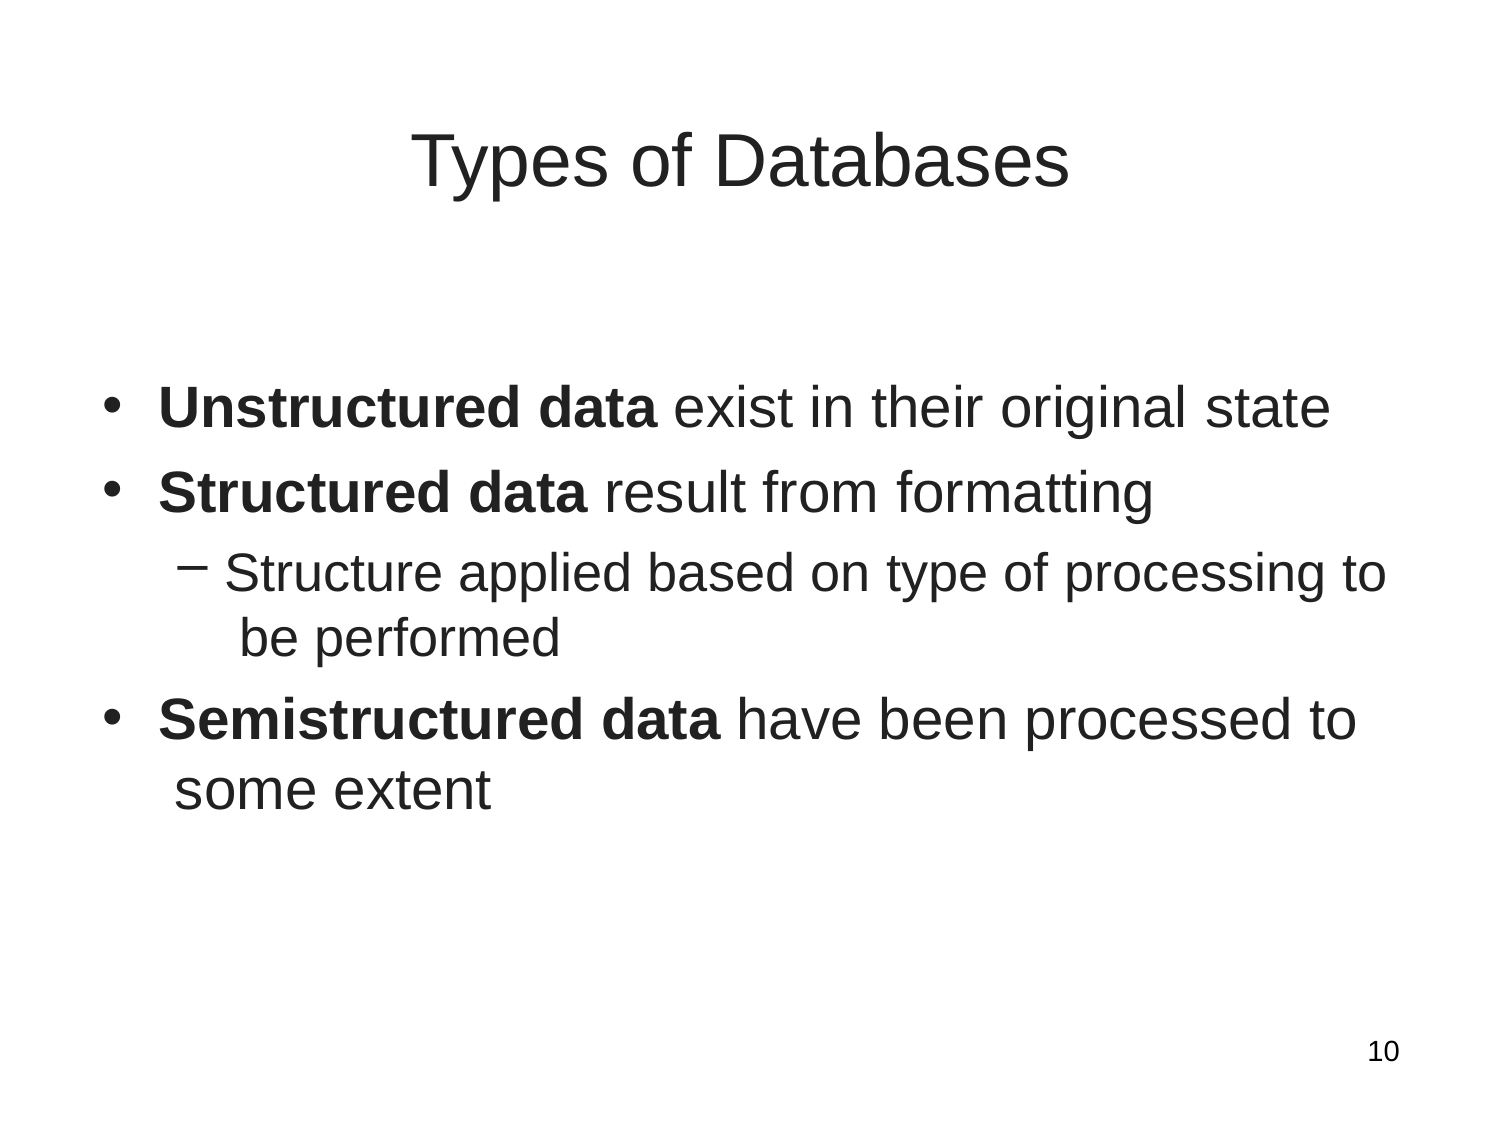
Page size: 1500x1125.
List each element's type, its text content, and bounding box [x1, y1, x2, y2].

slide_number 10 [1361, 1033, 1402, 1125]
text_box Unstructured data exist in their original state Structured data result from formatting Structure applied based on type of processing to be performed Semistructured data have been processed to some extent [100, 265, 1391, 822]
title Types of Databases [269, 109, 1230, 265]
